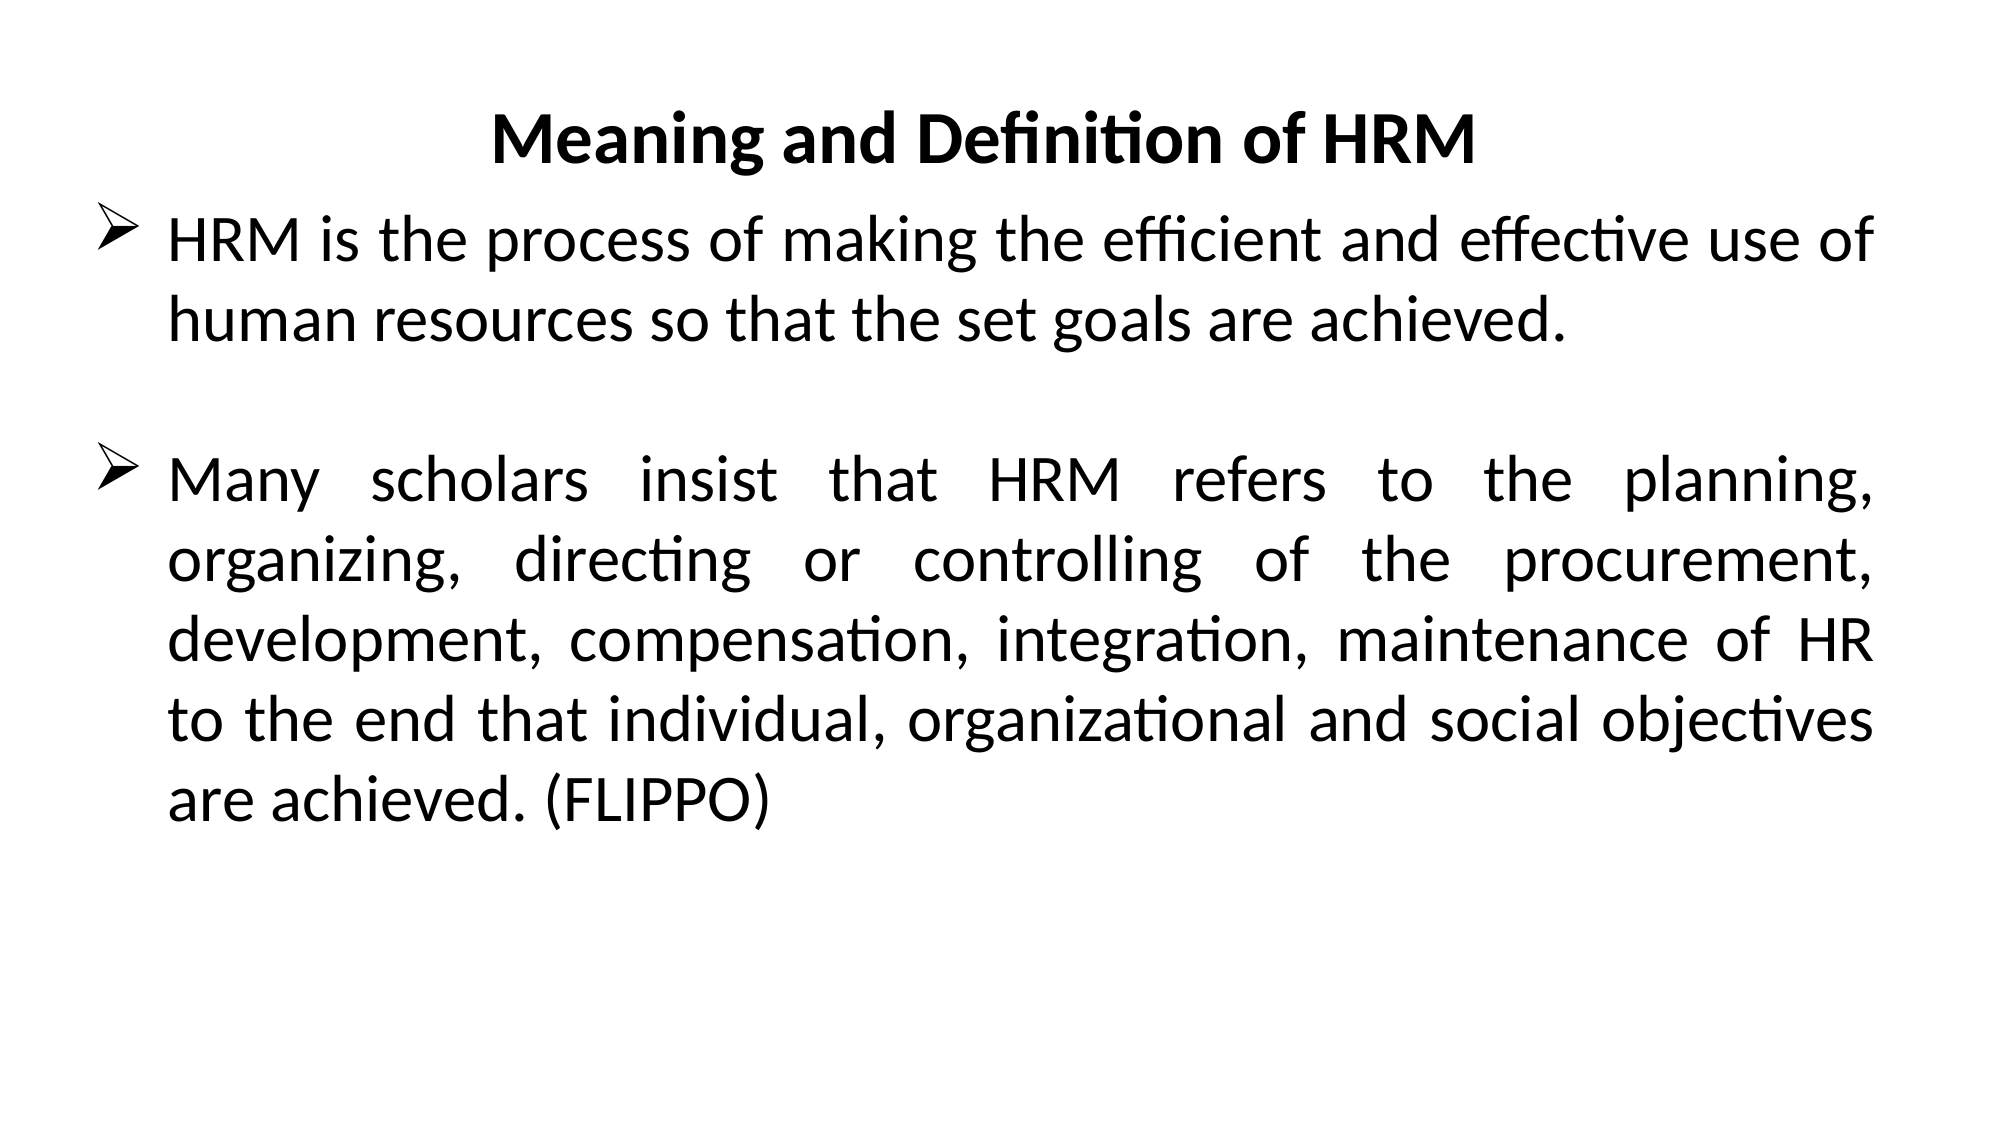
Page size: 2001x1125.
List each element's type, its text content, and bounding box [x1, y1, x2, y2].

text_box Meaning and Definition of HRM [120, 81, 1850, 187]
text_box HRM is the process of making the efficient and effective use of human resources so that the set goals are achieved. Many scholars insist that HRM refers to the planning, organizing, directing or controlling of the procurement, development, compensation, integration, maintenance of HR to the end that individual, organizational and social objectives are achieved. (FLIPPO) [78, 187, 1891, 842]
